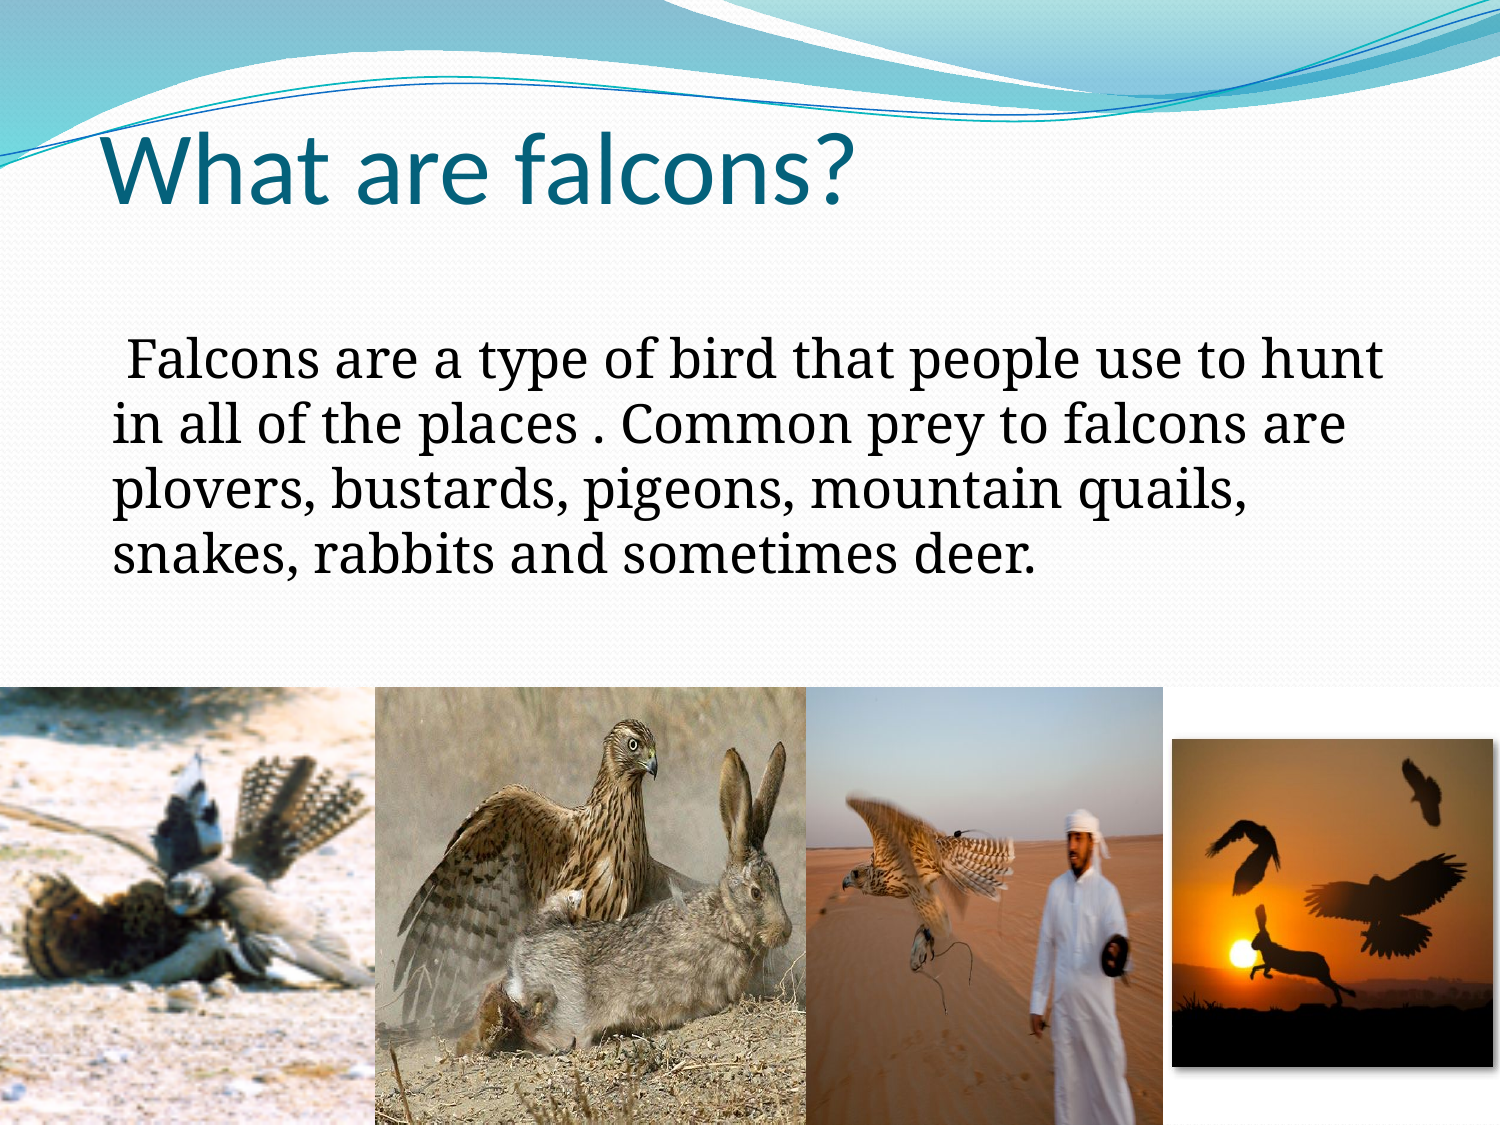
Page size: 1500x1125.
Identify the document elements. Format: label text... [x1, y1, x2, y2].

picture [0, 687, 1500, 1125]
list Falcons are a type of bird that people use to hunt in all of the places . Common prey to falcons are plovers, bustards, pigeons, mountain quails, snakes, rabbits and sometimes deer. [75, 317, 1425, 650]
title What are falcons? [99, 37, 1450, 225]
